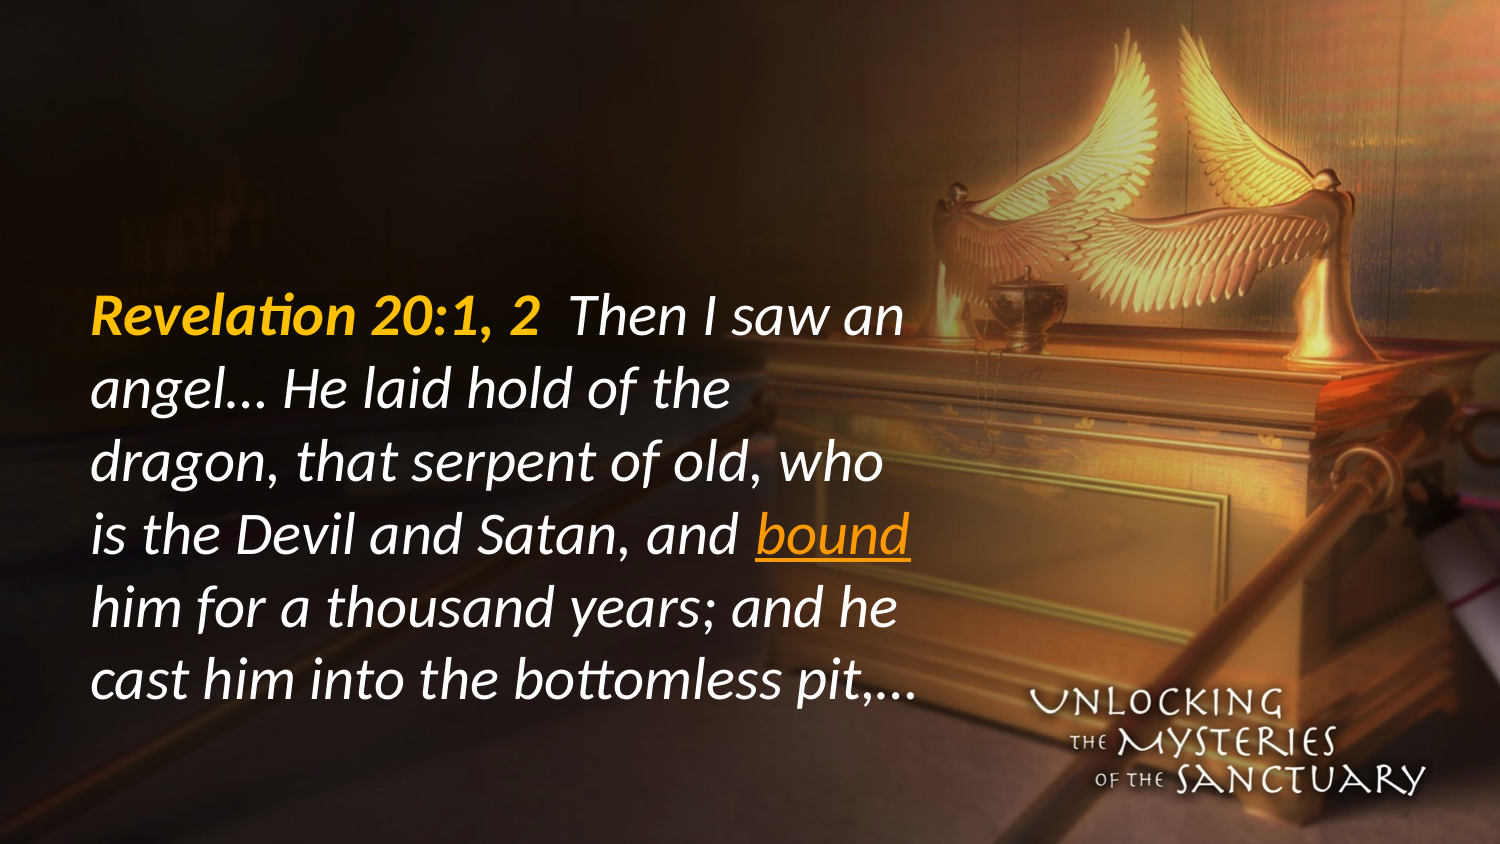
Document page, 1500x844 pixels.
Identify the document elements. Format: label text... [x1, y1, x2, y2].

list Revelation 20:1, 2 Then I saw an angel… He laid hold of the dragon, that serpent of old, who is the Devil and Satan, and bound him for a thousand years; and he cast him into the bottomless pit,… [75, 267, 940, 754]
picture [0, 0, 1500, 844]
